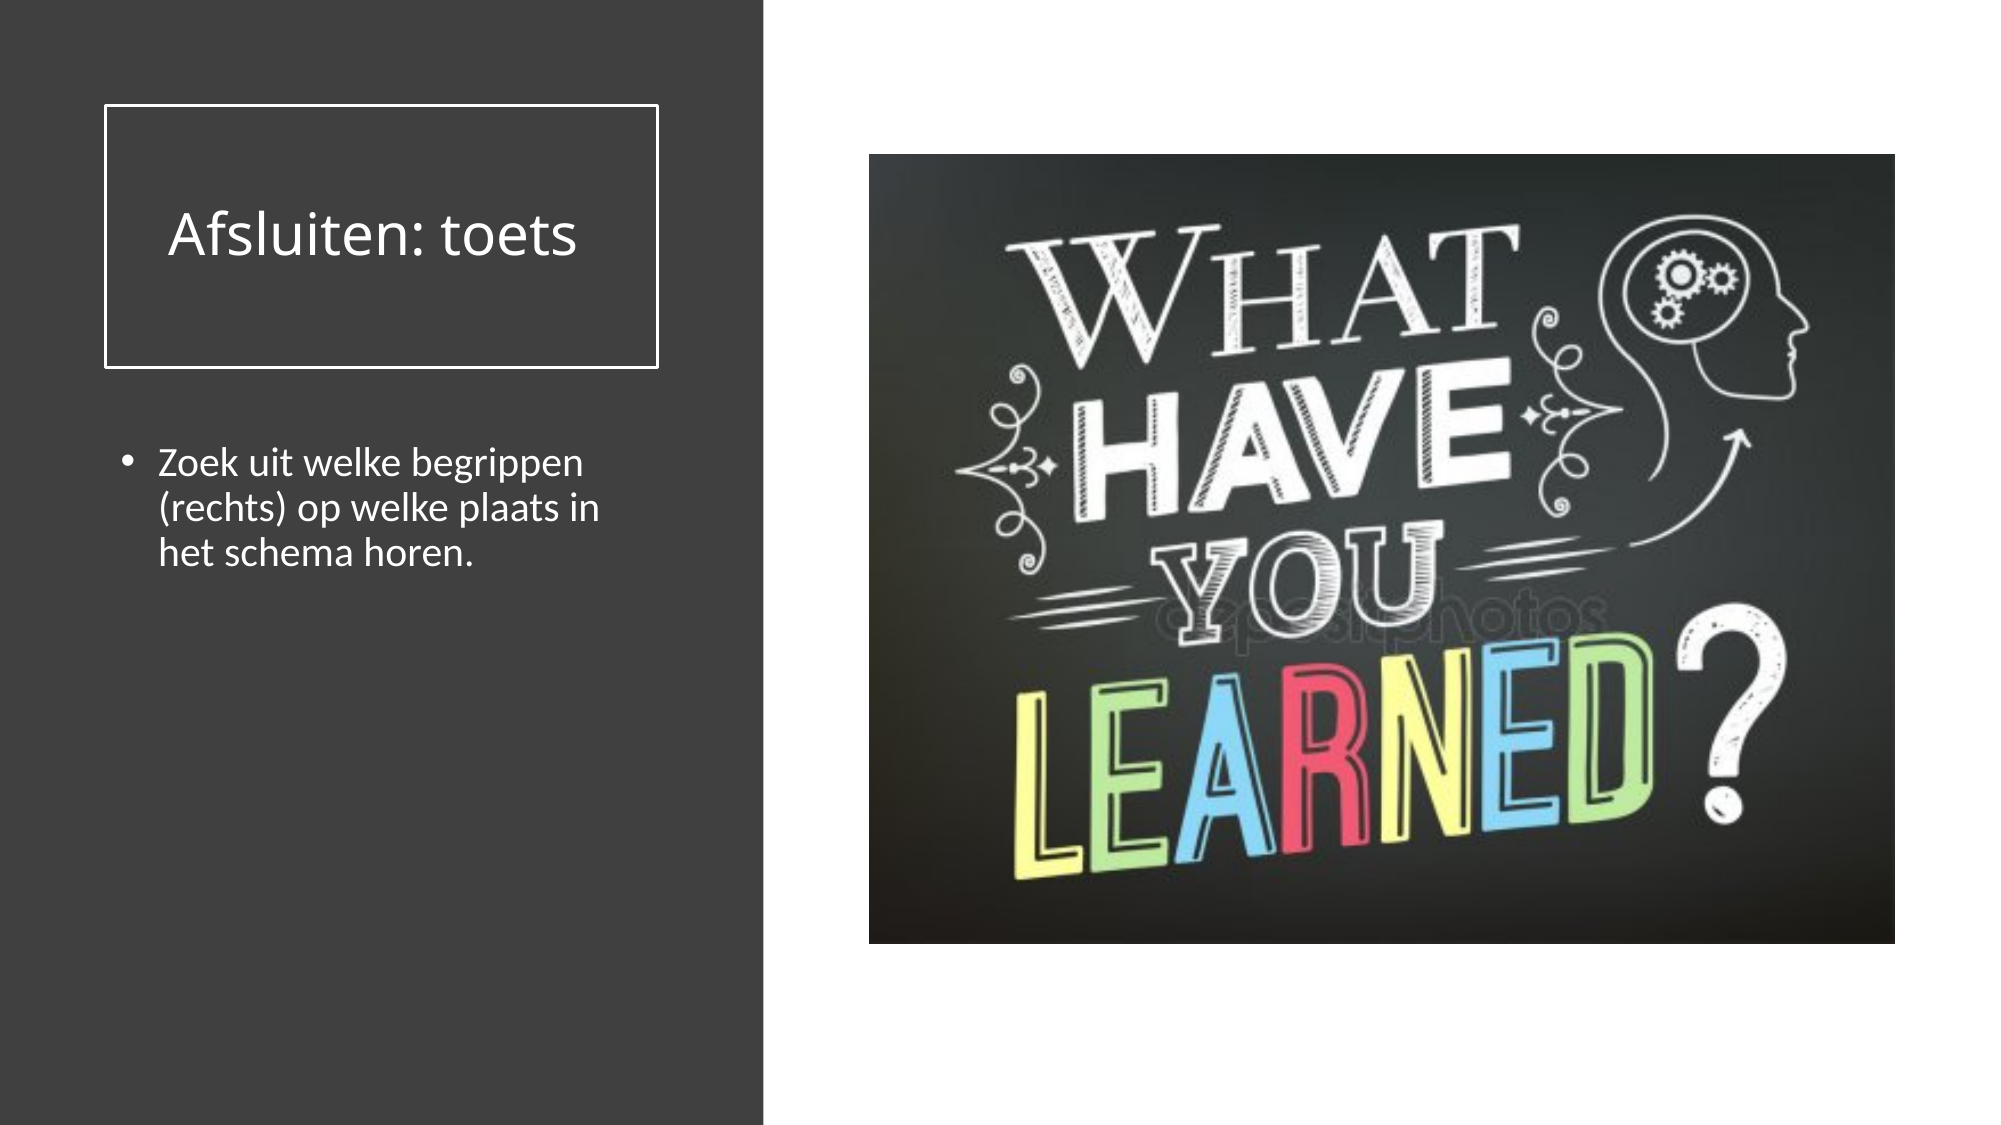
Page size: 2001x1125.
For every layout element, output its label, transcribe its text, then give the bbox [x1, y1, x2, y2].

picture [869, 154, 1895, 945]
title Afsluiten: toets [105, 105, 658, 368]
list Zoek uit welke begrippen (rechts) op welke plaats in het schema horen. [105, 432, 658, 994]
text_box [0, 0, 764, 1125]
